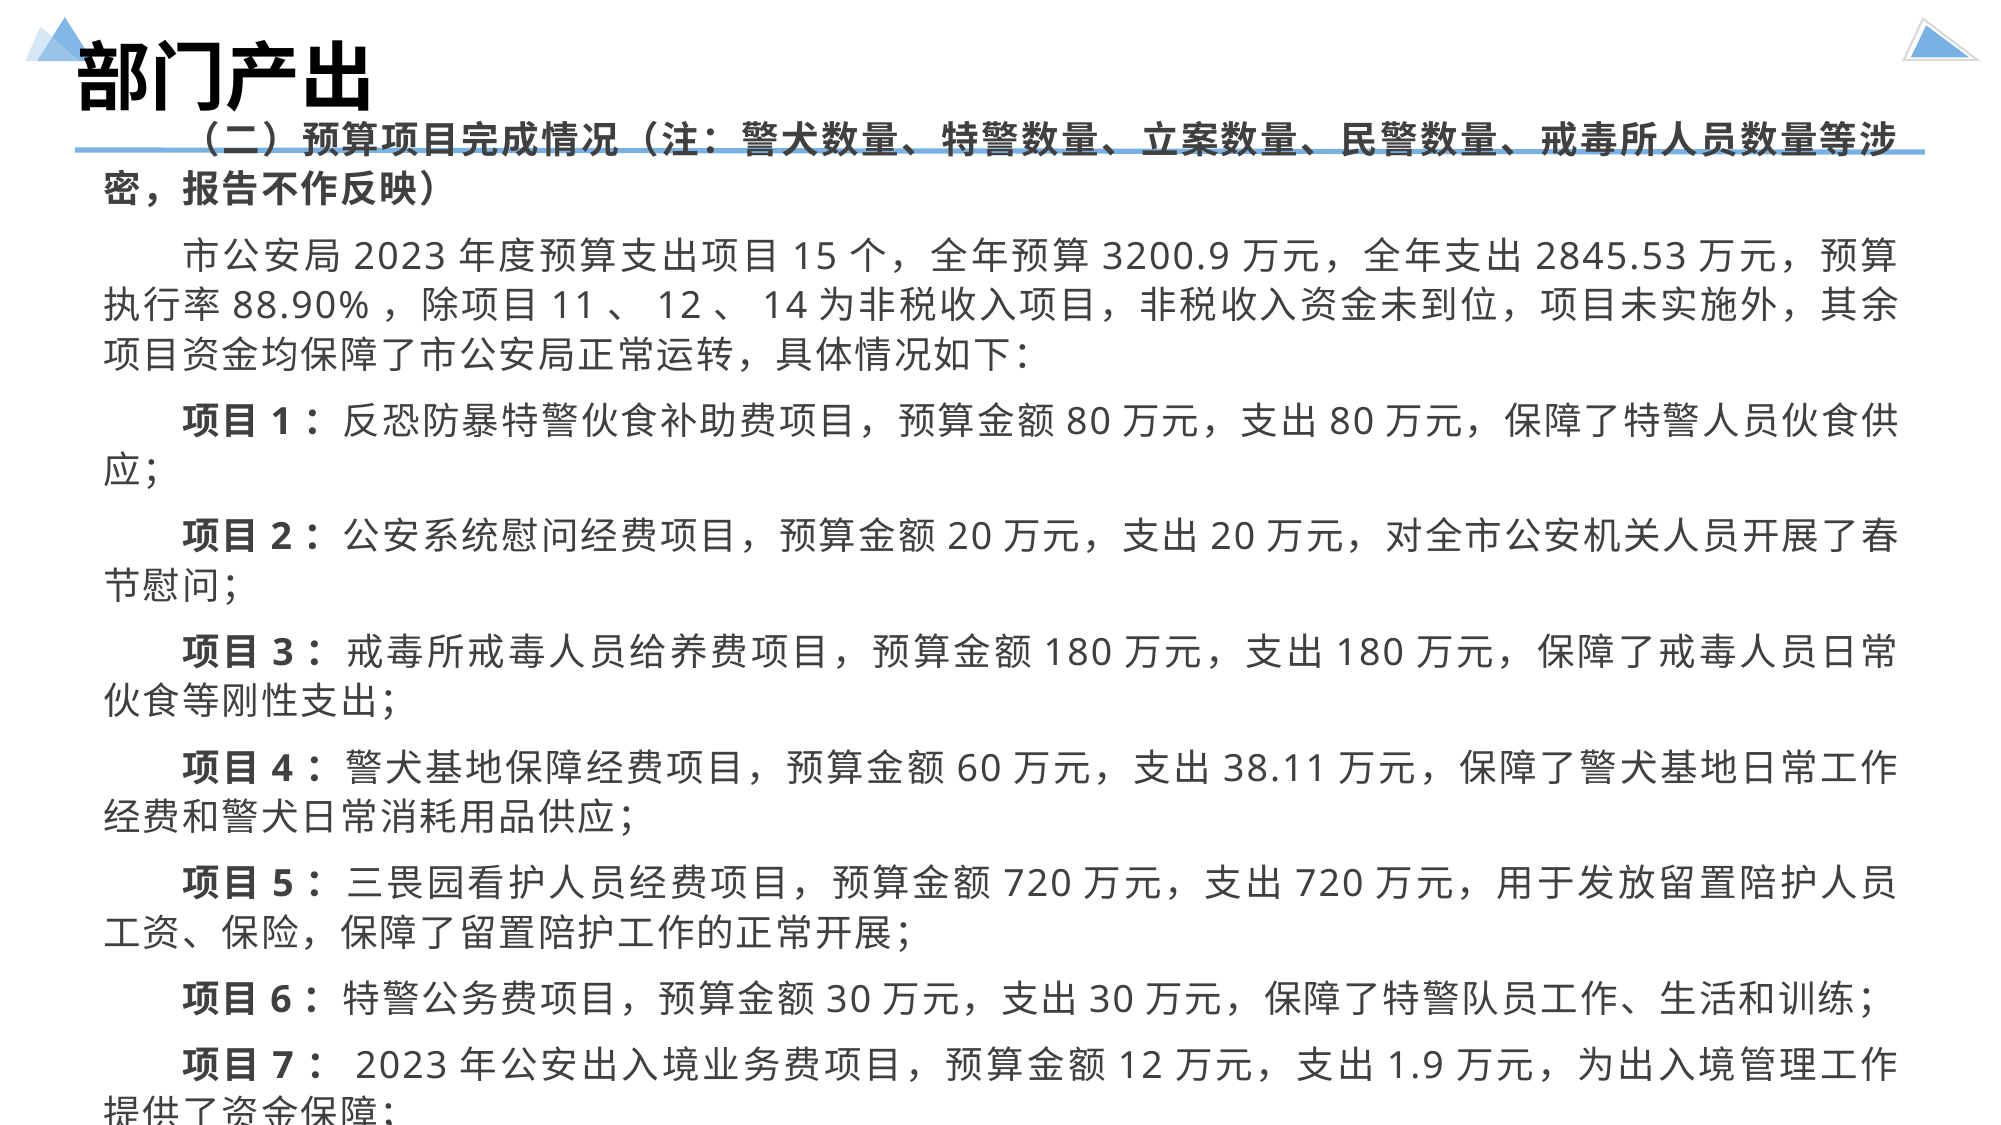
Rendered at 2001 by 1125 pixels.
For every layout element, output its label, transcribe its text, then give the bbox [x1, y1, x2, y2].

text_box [25, 17, 1978, 62]
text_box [74, 149, 1925, 153]
text_box （二）预算项目完成情况（注：警犬数量、特警数量、立案数量、民警数量、戒毒所人员数量等涉密，报告不作反映） 市公安局2023年度预算支出项目15个，全年预算3200.9万元，全年支出2845.53万元，预算执行率88.90%，除项目11、12、14为非税收入项目，非税收入资金未到位，项目未实施外，其余项目资金均保障了市公安局正常运转，具体情况如下： 项目1：反恐防暴特警伙食补助费项目，预算金额80万元，支出80万元，保障了特警人员伙食供应； 项目2：公安系统慰问经费项目，预算金额20万元，支出20万元，对全市公安机关人员开展了春节慰问； 项目3：戒毒所戒毒人员给养费项目，预算金额180万元，支出180万元，保障了戒毒人员日常伙食等刚性支出； 项目4：警犬基地保障经费项目，预算金额60万元，支出38.11万元，保障了警犬基地日常工作经费和警犬日常消耗用品供应； 项目5：三畏园看护人员经费项目，预算金额720万元，支出720万元，用于发放留置陪护人员工资、保险，保障了留置陪护工作的正常开展； 项目6：特警公务费项目，预算金额30万元，支出30万元，保障了特警队员工作、生活和训练； 项目7：2023年公安出入境业务费项目，预算金额12万元，支出1.9万元，为出入境管理工作提供了资金保障； [92, 177, 1911, 1070]
text_box 部门产出 [75, 62, 1925, 125]
